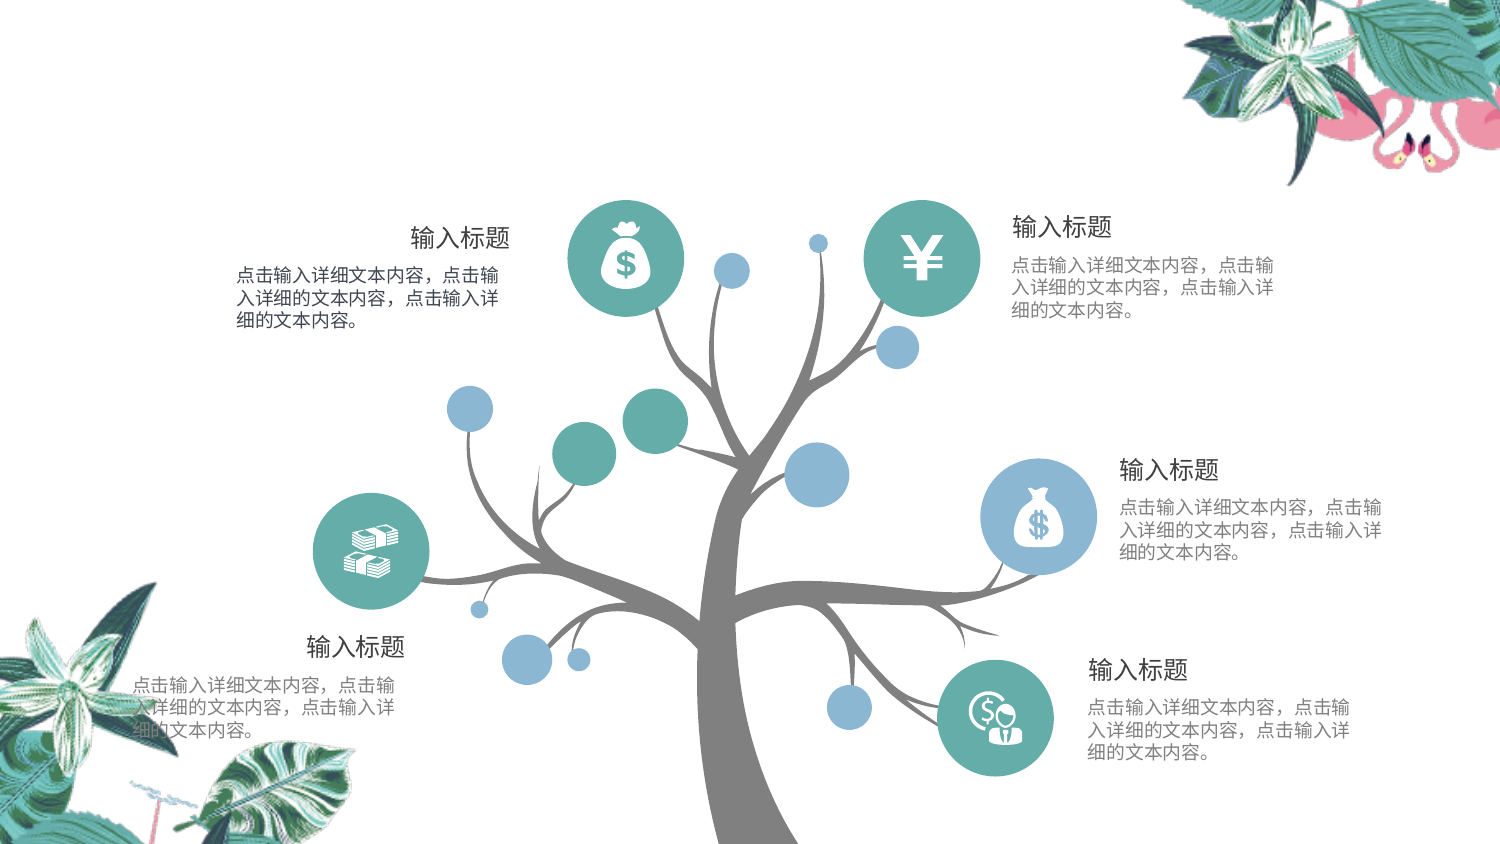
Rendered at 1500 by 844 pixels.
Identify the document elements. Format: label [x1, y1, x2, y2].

text_box [116, 204, 1415, 772]
picture [0, 545, 417, 844]
text_box [705, 781, 799, 844]
text_box [980, 458, 1098, 576]
picture [1057, 0, 1500, 310]
